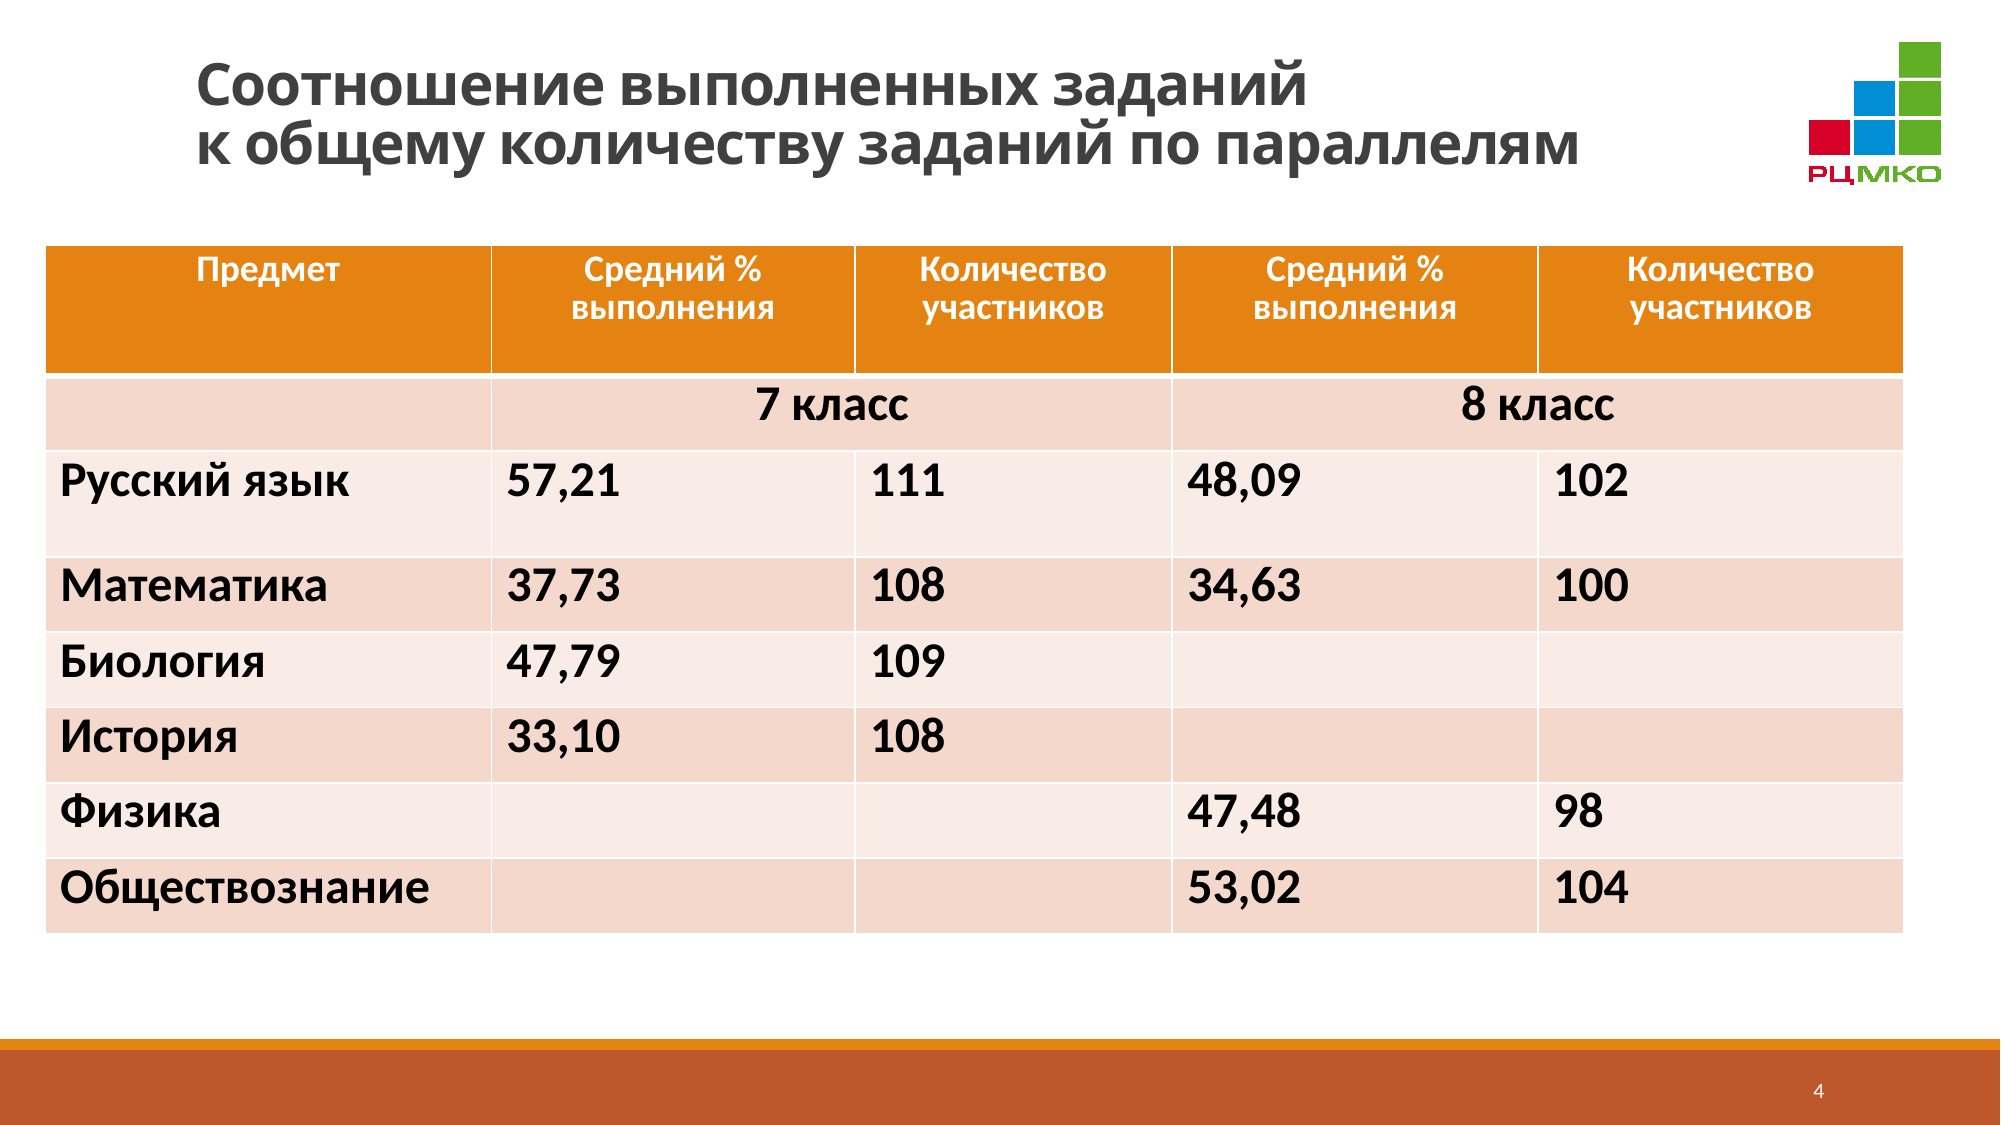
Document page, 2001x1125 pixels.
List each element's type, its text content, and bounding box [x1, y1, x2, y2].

table_cell 34,63 [1173, 558, 1537, 631]
table_cell 109 [856, 633, 1171, 707]
table_cell [856, 859, 1171, 933]
table_cell Математика [46, 558, 491, 631]
table_cell 8 класс [1173, 379, 1903, 450]
table_cell История [46, 708, 491, 782]
table_cell 47,79 [492, 633, 854, 707]
table_cell [1173, 633, 1537, 707]
table_cell [1539, 708, 1903, 782]
table_cell [1539, 633, 1903, 707]
table_cell [1173, 708, 1537, 782]
table_cell 108 [856, 708, 1171, 782]
table_cell 104 [1539, 859, 1903, 933]
table_cell 48,09 [1173, 452, 1537, 556]
table_cell [856, 784, 1171, 857]
table_cell 47,48 [1173, 784, 1537, 857]
table_cell Обществознание [46, 859, 491, 933]
table_cell 111 [856, 452, 1171, 556]
table_cell Физика [46, 784, 491, 857]
table_cell 98 [1539, 784, 1903, 857]
table_cell 100 [1539, 558, 1903, 631]
table_cell 33,10 [492, 708, 854, 782]
table_cell [492, 784, 854, 857]
picture [1809, 41, 1941, 185]
table_cell Биология [46, 633, 491, 707]
table_cell [46, 379, 491, 450]
table_cell 7 класс [492, 379, 1171, 450]
table_cell Русский язык [46, 452, 491, 556]
table_cell 57,21 [492, 452, 854, 556]
table_header Количество участников [856, 246, 1171, 373]
table_header Средний % выполнения [492, 246, 854, 373]
slide_number 4 [1624, 1059, 1840, 1120]
table_cell 102 [1539, 452, 1903, 556]
table_header Количество участников [1539, 246, 1903, 373]
table_header Предмет [46, 246, 491, 373]
table_cell 53,02 [1173, 859, 1537, 933]
table_header Средний % выполнения [1173, 246, 1537, 373]
table_cell [492, 859, 854, 933]
table_cell 108 [856, 558, 1171, 631]
title Соотношение выполненных заданий к общему количеству заданий по параллелям [180, 47, 1806, 185]
table_cell 37,73 [492, 558, 854, 631]
